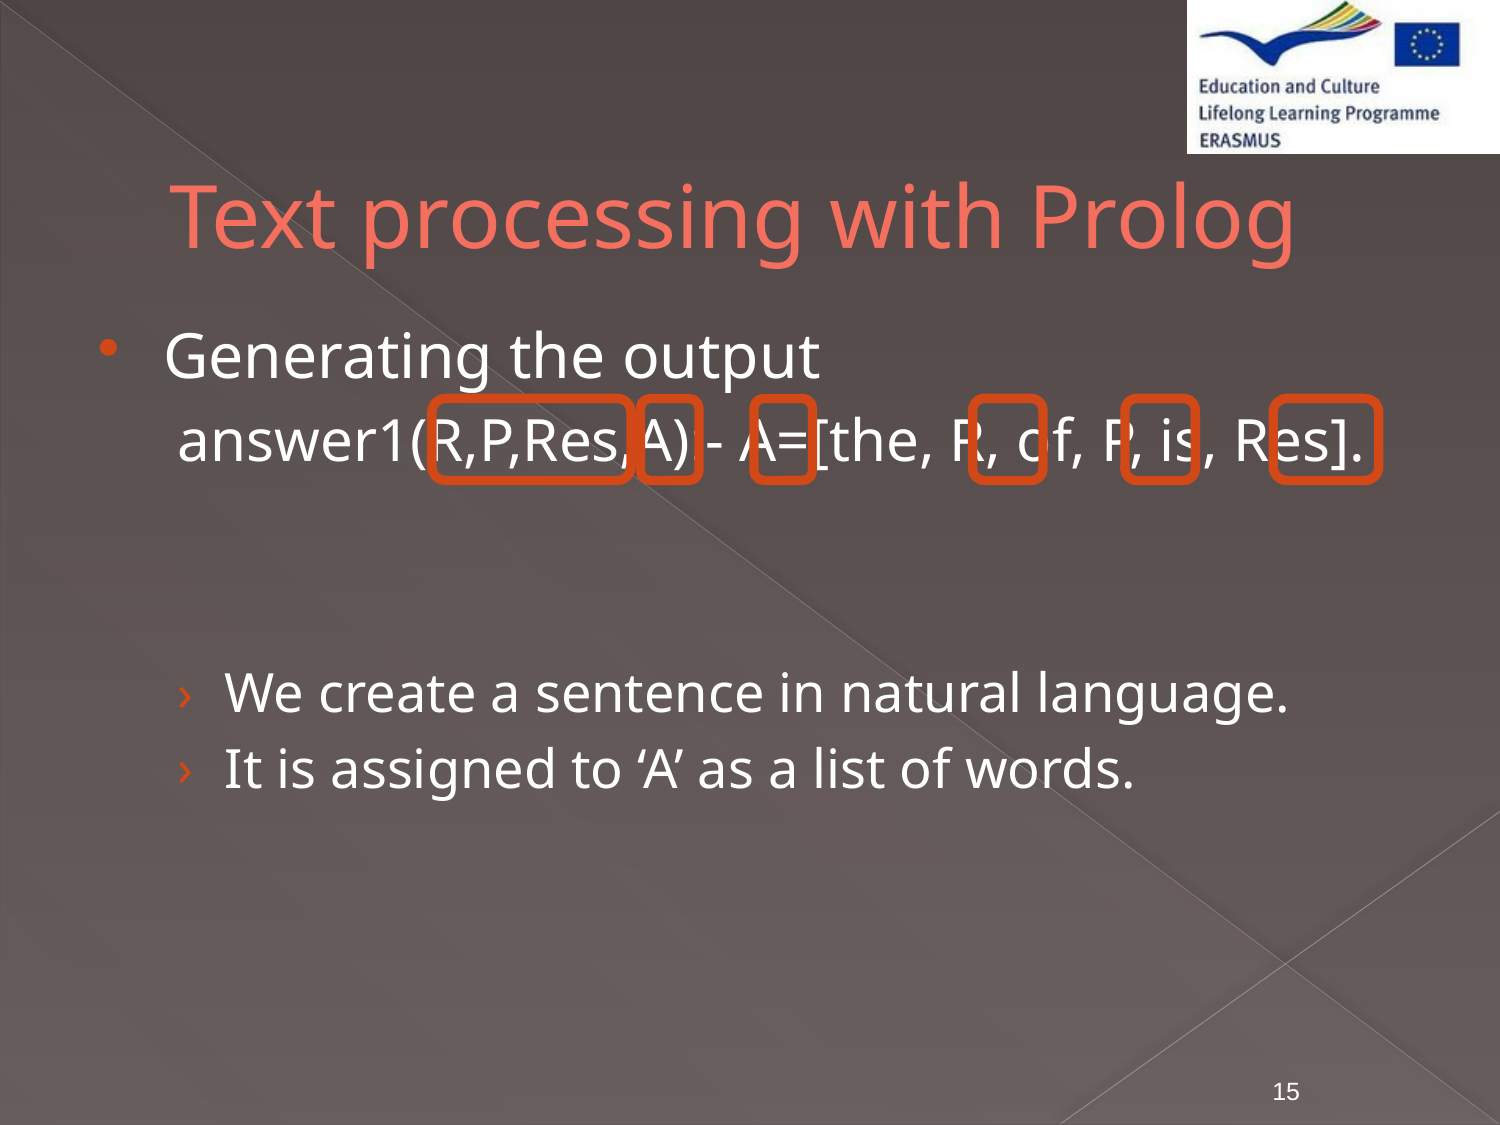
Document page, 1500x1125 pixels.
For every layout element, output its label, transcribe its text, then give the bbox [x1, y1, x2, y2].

text_box [970, 396, 1046, 483]
title Text processing with Prolog [75, 98, 1425, 308]
slide_number 15 [1245, 1063, 1328, 1113]
text_box [638, 396, 702, 483]
picture [1187, 0, 1500, 154]
text_box [1122, 396, 1198, 483]
list Generating the output answer1(R,P,Res,A):- A=[the, R, of, P, is, Res]. We create a sentence in natural language. It is assigned to ‘A’ as a list of words. [75, 308, 1500, 1059]
text_box [751, 396, 815, 483]
text_box [429, 396, 634, 483]
text_box [1271, 396, 1381, 483]
